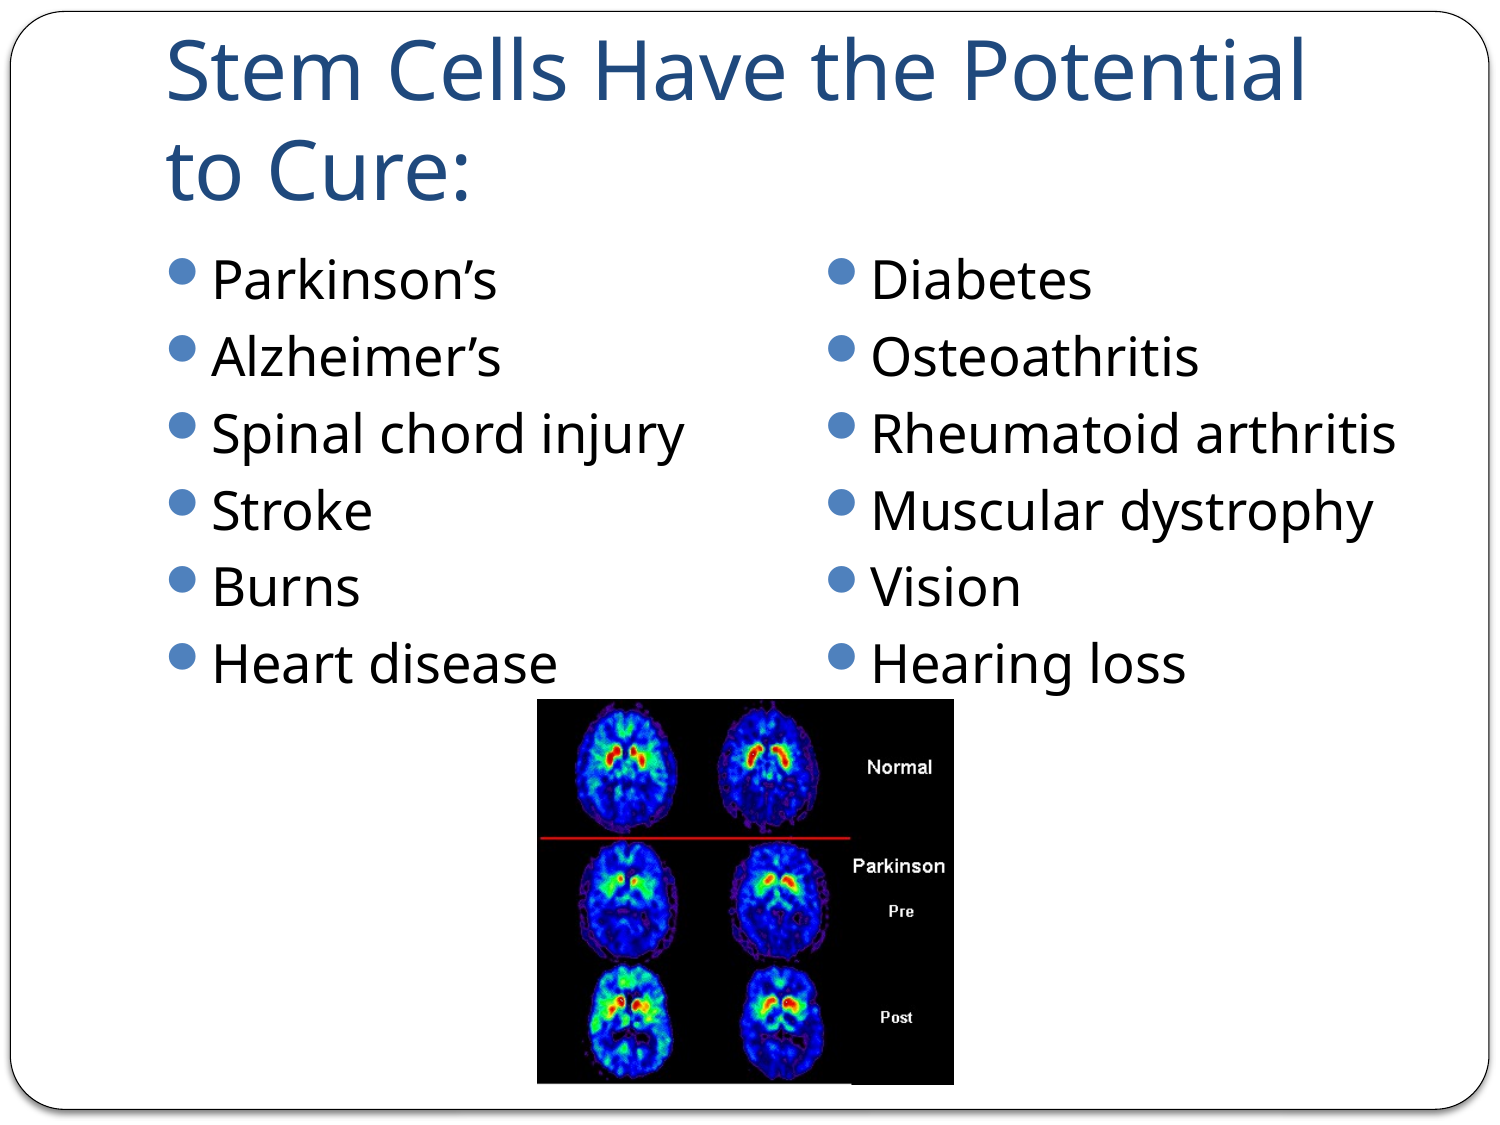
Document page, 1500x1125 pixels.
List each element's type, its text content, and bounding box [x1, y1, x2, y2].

picture [537, 699, 954, 1086]
list Diabetes Osteoathritis Rheumatoid arthritis Muscular dystrophy Vision Hearing loss [809, 237, 1425, 988]
title Stem Cells Have the Potential to Cure: [150, 45, 1425, 233]
list Parkinson’s Alzheimer’s Spinal chord injury Stroke Burns Heart disease [150, 237, 766, 988]
